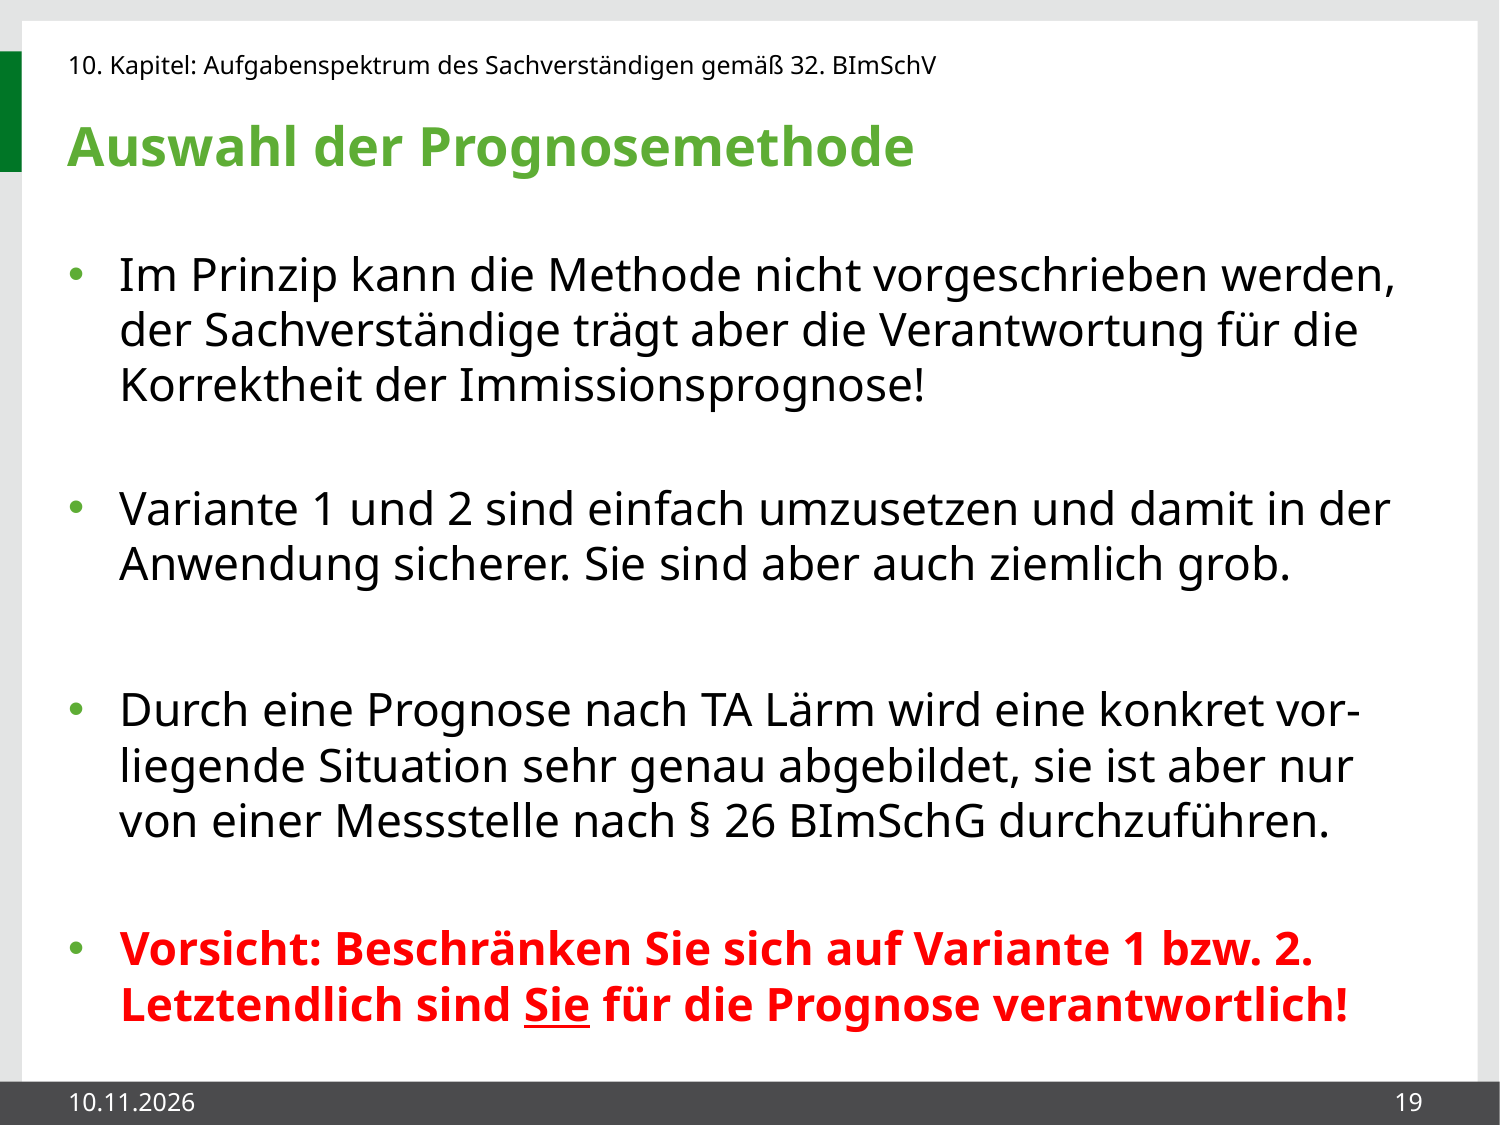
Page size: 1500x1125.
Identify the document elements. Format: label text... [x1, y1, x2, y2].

list Im Prinzip kann die Methode nicht vorgeschrieben werden, der Sachverständige trägt aber die Verantwortung für die Korrektheit der Immissionsprognose! Variante 1 und 2 sind einfach umzusetzen und damit in der Anwendung sicherer. Sie sind aber auch ziemlich grob. Durch eine Prognose nach TA Lärm wird eine konkret vor-liegende Situation sehr genau abgebildet, sie ist aber nur von einer Messstelle nach § 26 BImSchG durchzuführen. Vorsicht: Beschränken Sie sich auf Variante 1 bzw. 2. Letztendlich sind Sie für die Prognose verantwortlich! [68, 245, 1436, 1047]
slide_number 19 [1331, 1082, 1423, 1125]
title Auswahl der Prognosemethode [67, 77, 1427, 178]
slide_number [68, 1082, 231, 1125]
